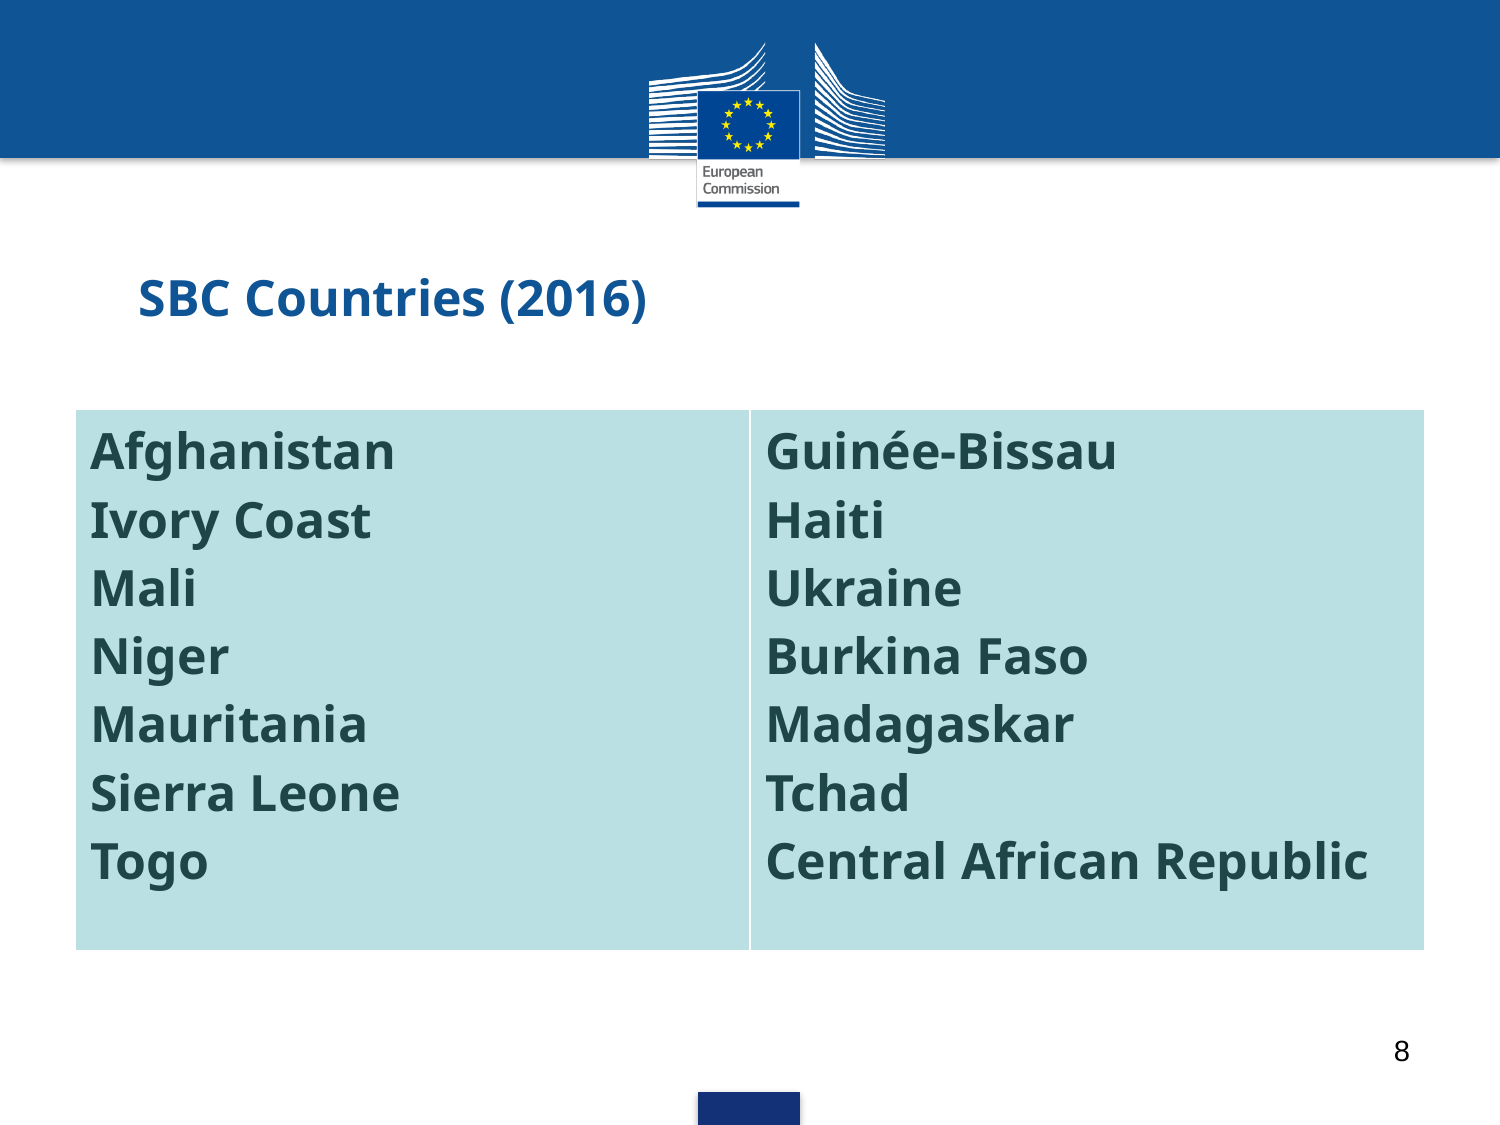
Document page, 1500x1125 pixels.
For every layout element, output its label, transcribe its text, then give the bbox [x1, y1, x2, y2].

picture [649, 42, 885, 208]
title SBC Countries (2016) [64, 219, 1416, 374]
table_header Guinée-Bissau Haiti Ukraine Burkina Faso Madagaskar Tchad Central African Republic [751, 410, 1424, 950]
table_header Afghanistan Ivory Coast Mali Niger Mauritania Sierra Leone Togo [76, 410, 749, 950]
slide_number 8 [1074, 1024, 1426, 1103]
